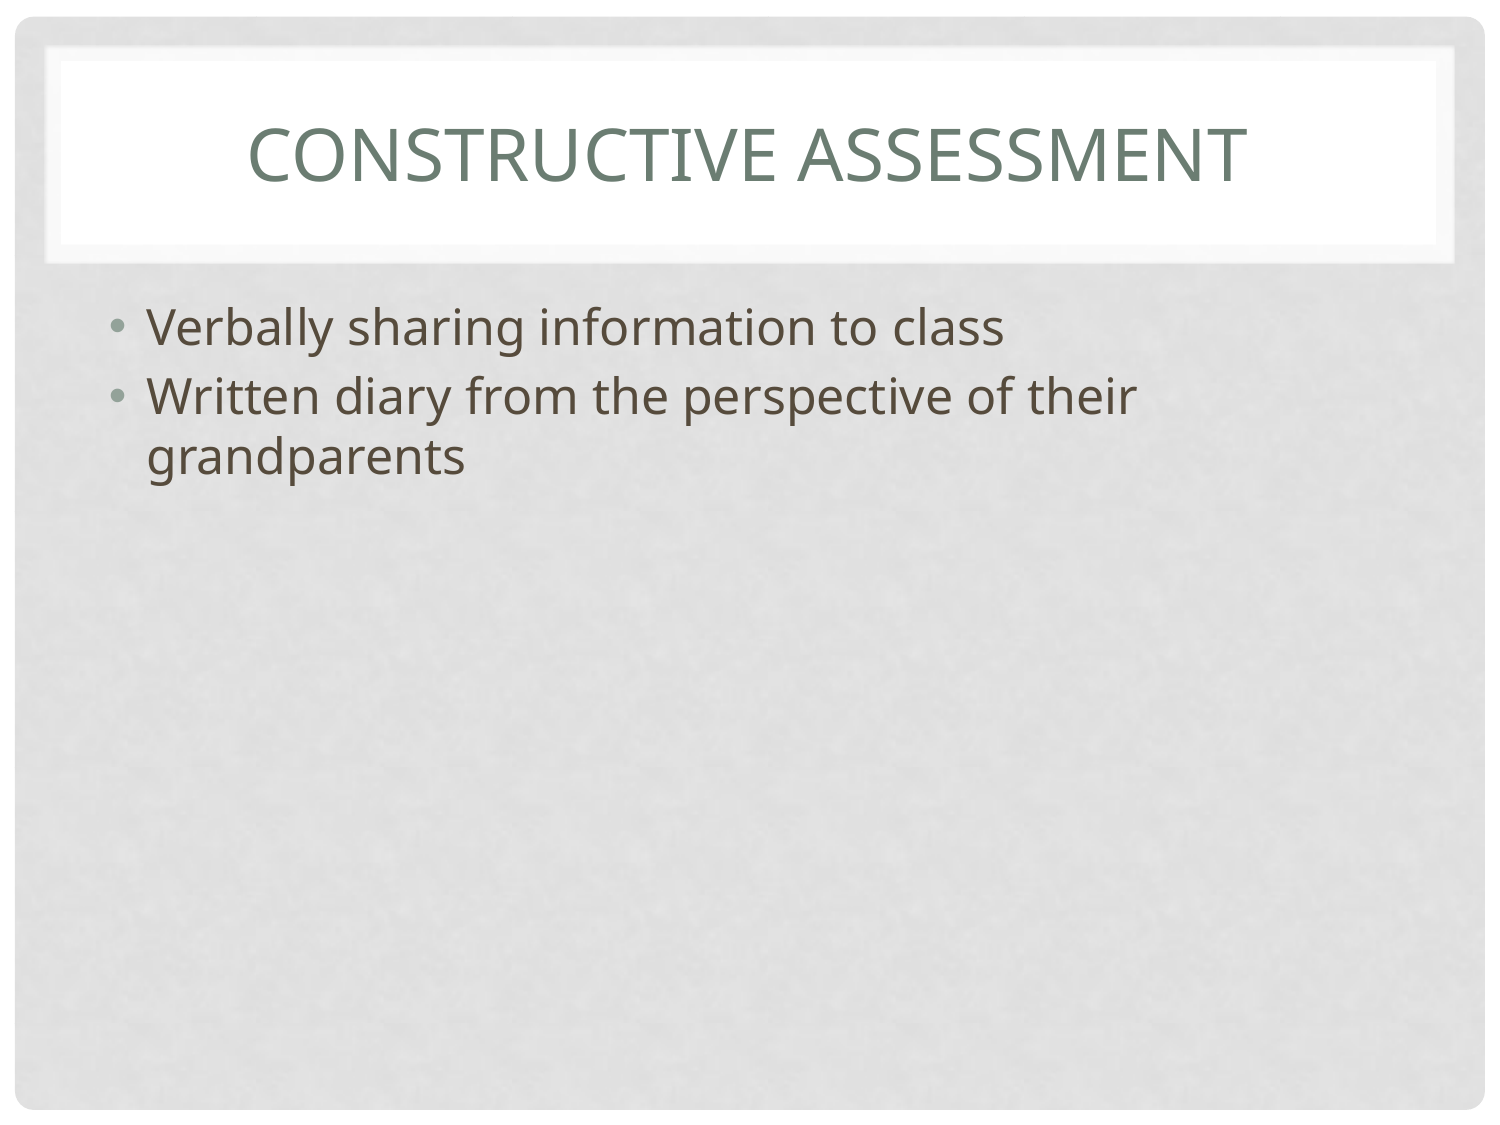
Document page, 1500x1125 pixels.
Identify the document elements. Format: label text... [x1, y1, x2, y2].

title Constructive Assessment [69, 66, 1425, 238]
list Verbally sharing information to class Written diary from the perspective of their grandparents [75, 287, 1425, 1005]
